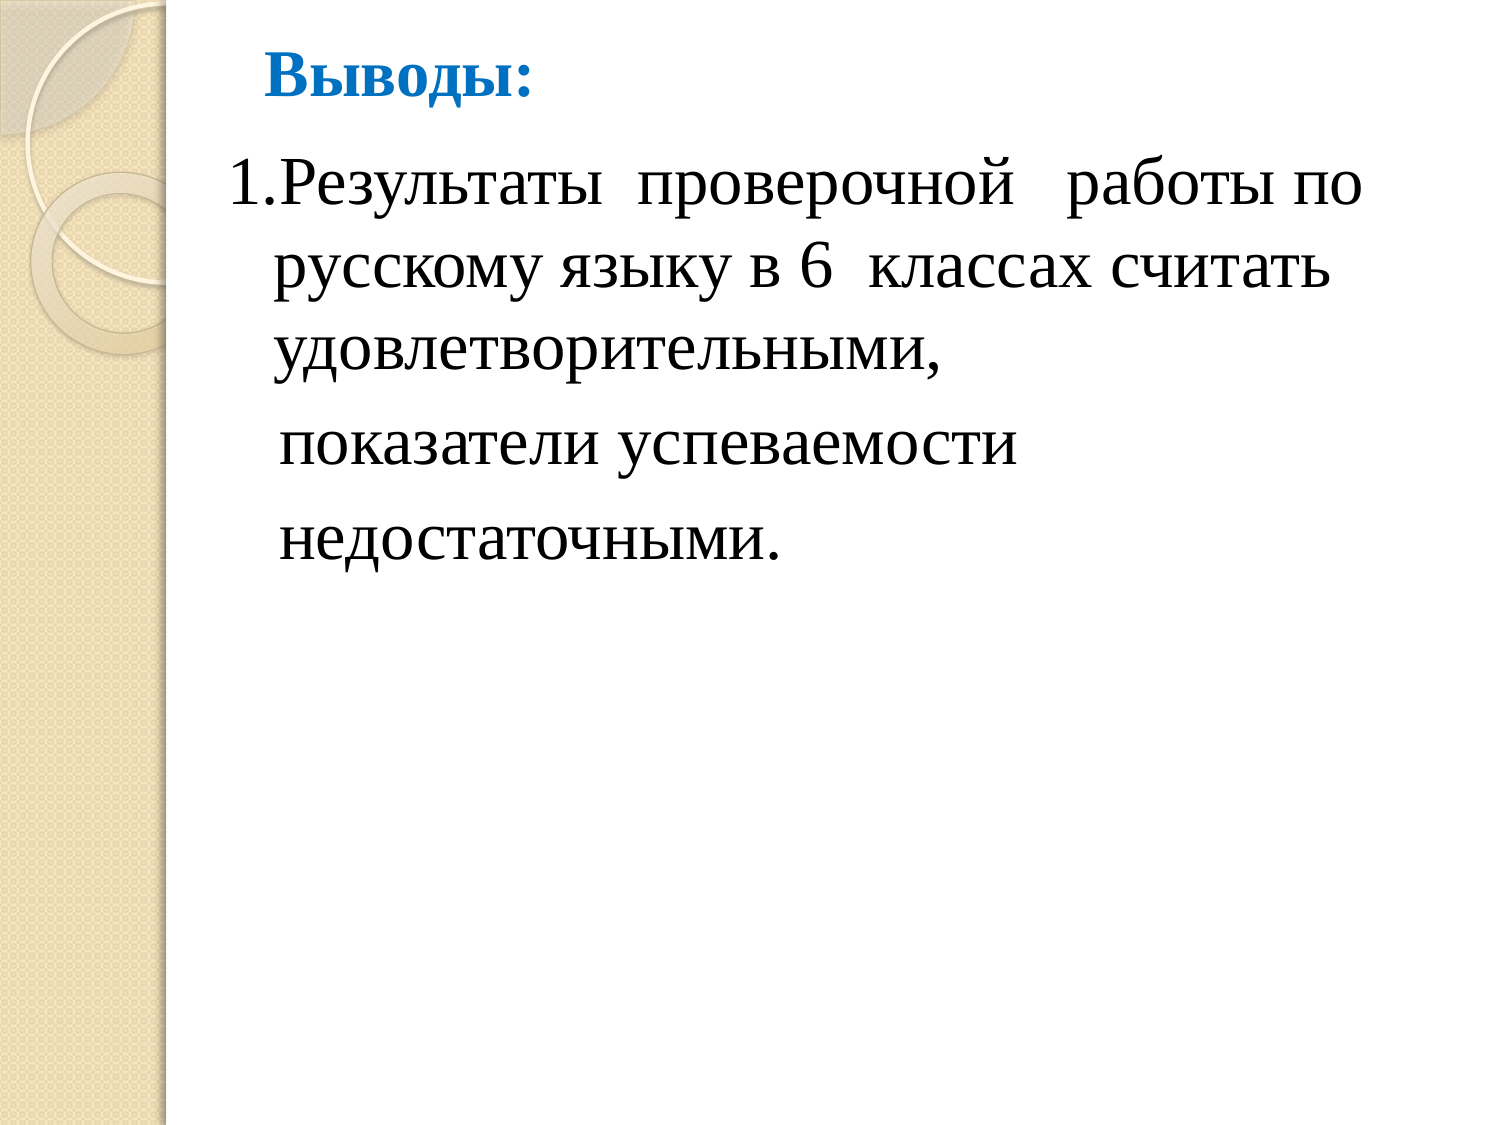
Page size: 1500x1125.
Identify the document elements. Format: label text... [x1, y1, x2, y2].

title Выводы: [187, 0, 1500, 233]
list 1.Результаты проверочной работы по русскому языку в 6 классах считать удовлетворительными, показатели успеваемости недостаточными. [199, 128, 1430, 952]
